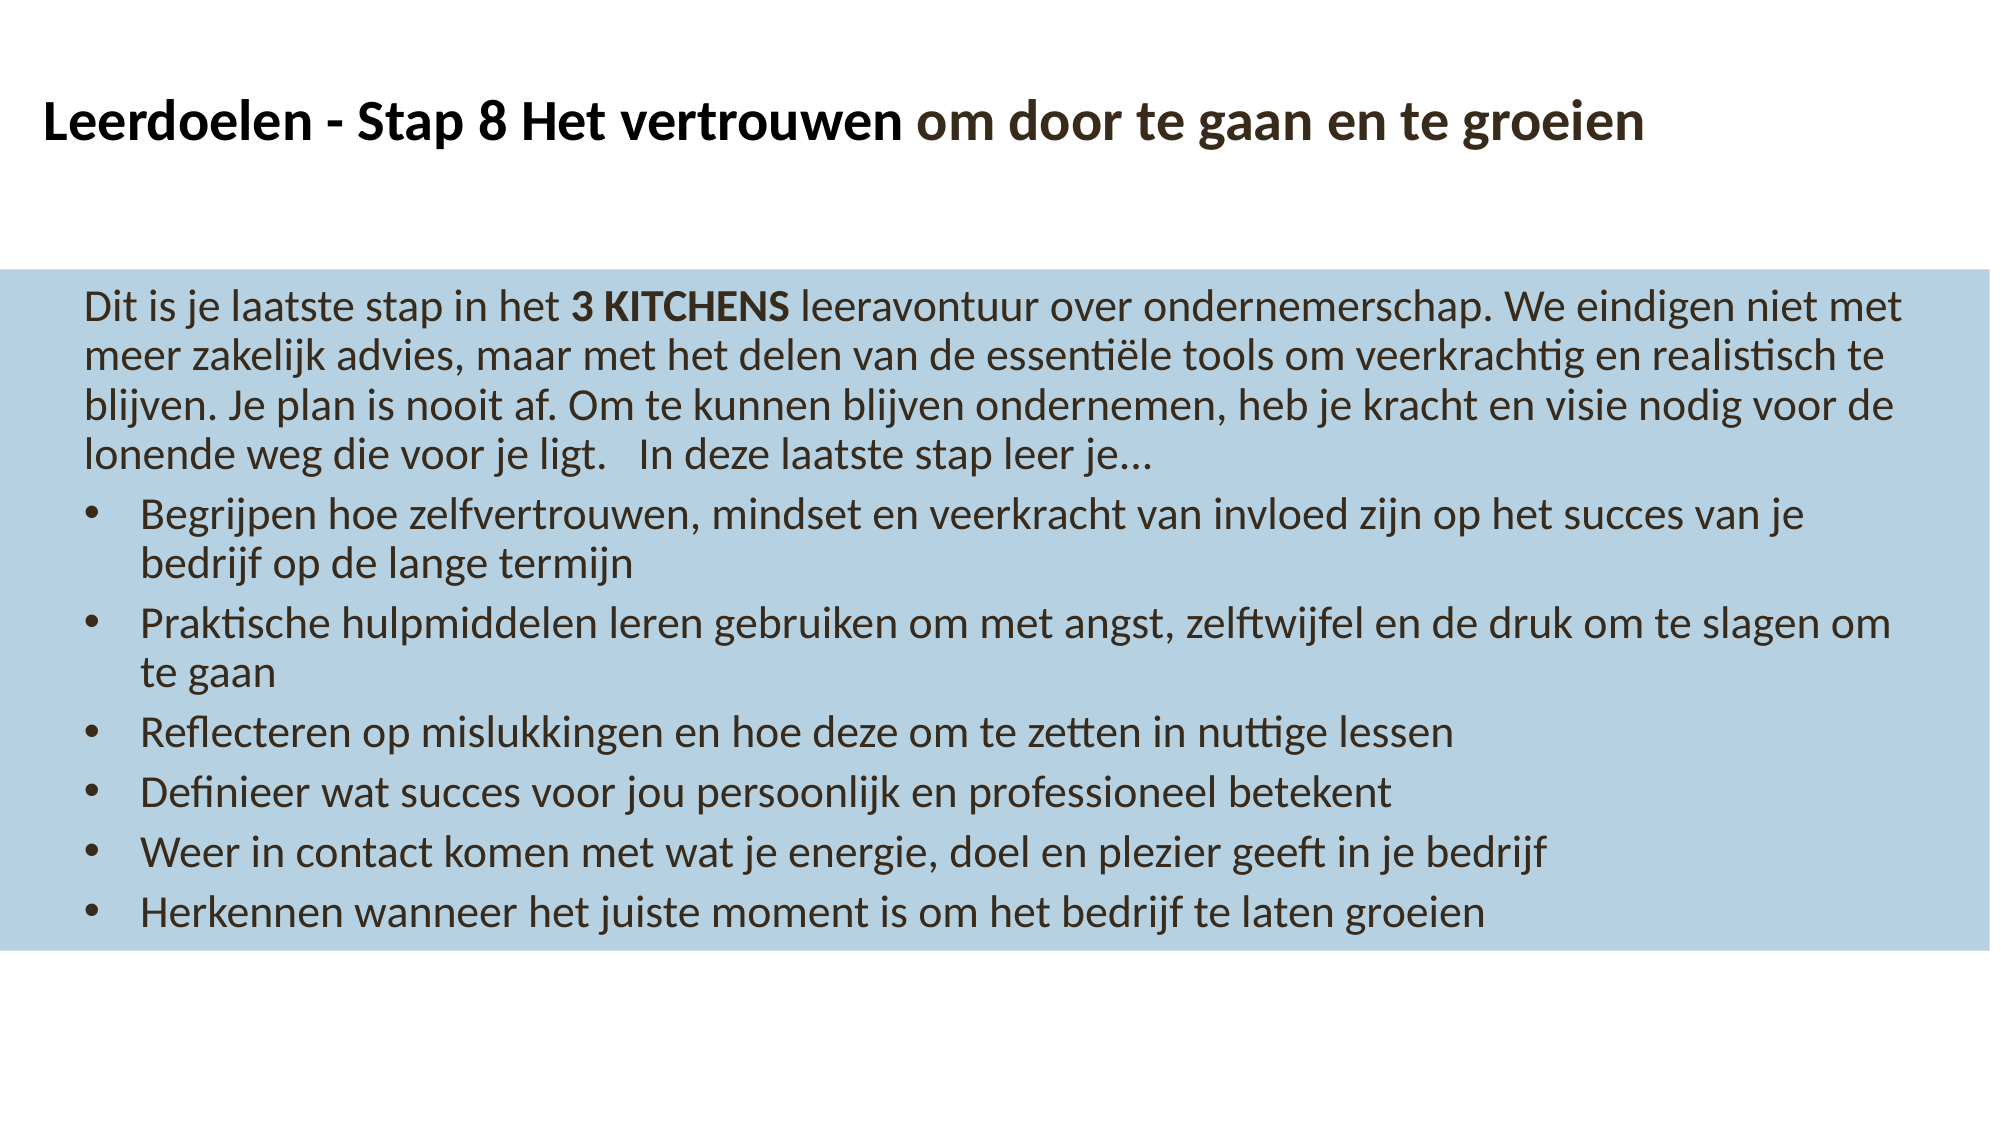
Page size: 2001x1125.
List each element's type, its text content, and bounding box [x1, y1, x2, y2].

text_box Leerdoelen - Stap 8 Het vertrouwen om door te gaan en te groeien [29, 74, 2000, 230]
text_box [0, 268, 1991, 952]
list Dit is je laatste stap in het 3 KITCHENS leeravontuur over ondernemerschap. We eindigen niet met meer zakelijk advies, maar met het delen van de essentiële tools om veerkrachtig en realistisch te blijven. Je plan is nooit af. Om te kunnen blijven ondernemen, heb je kracht en visie nodig voor de lonende weg die voor je ligt. In deze laatste stap leer je... Begrijpen hoe zelfvertrouwen, mindset en veerkracht van invloed zijn op het succes van je bedrijf op de lange termijn Praktische hulpmiddelen leren gebruiken om met angst, zelftwijfel en de druk om te slagen om te gaan Reflecteren op mislukkingen en hoe deze om te zetten in nuttige lessen Definieer wat succes voor jou persoonlijk en professioneel betekent Weer in contact komen met wat je energie, doel en plezier geeft in je bedrijf Herkennen wanneer het juiste moment is om het bedrijf te laten groeien [68, 274, 1931, 892]
